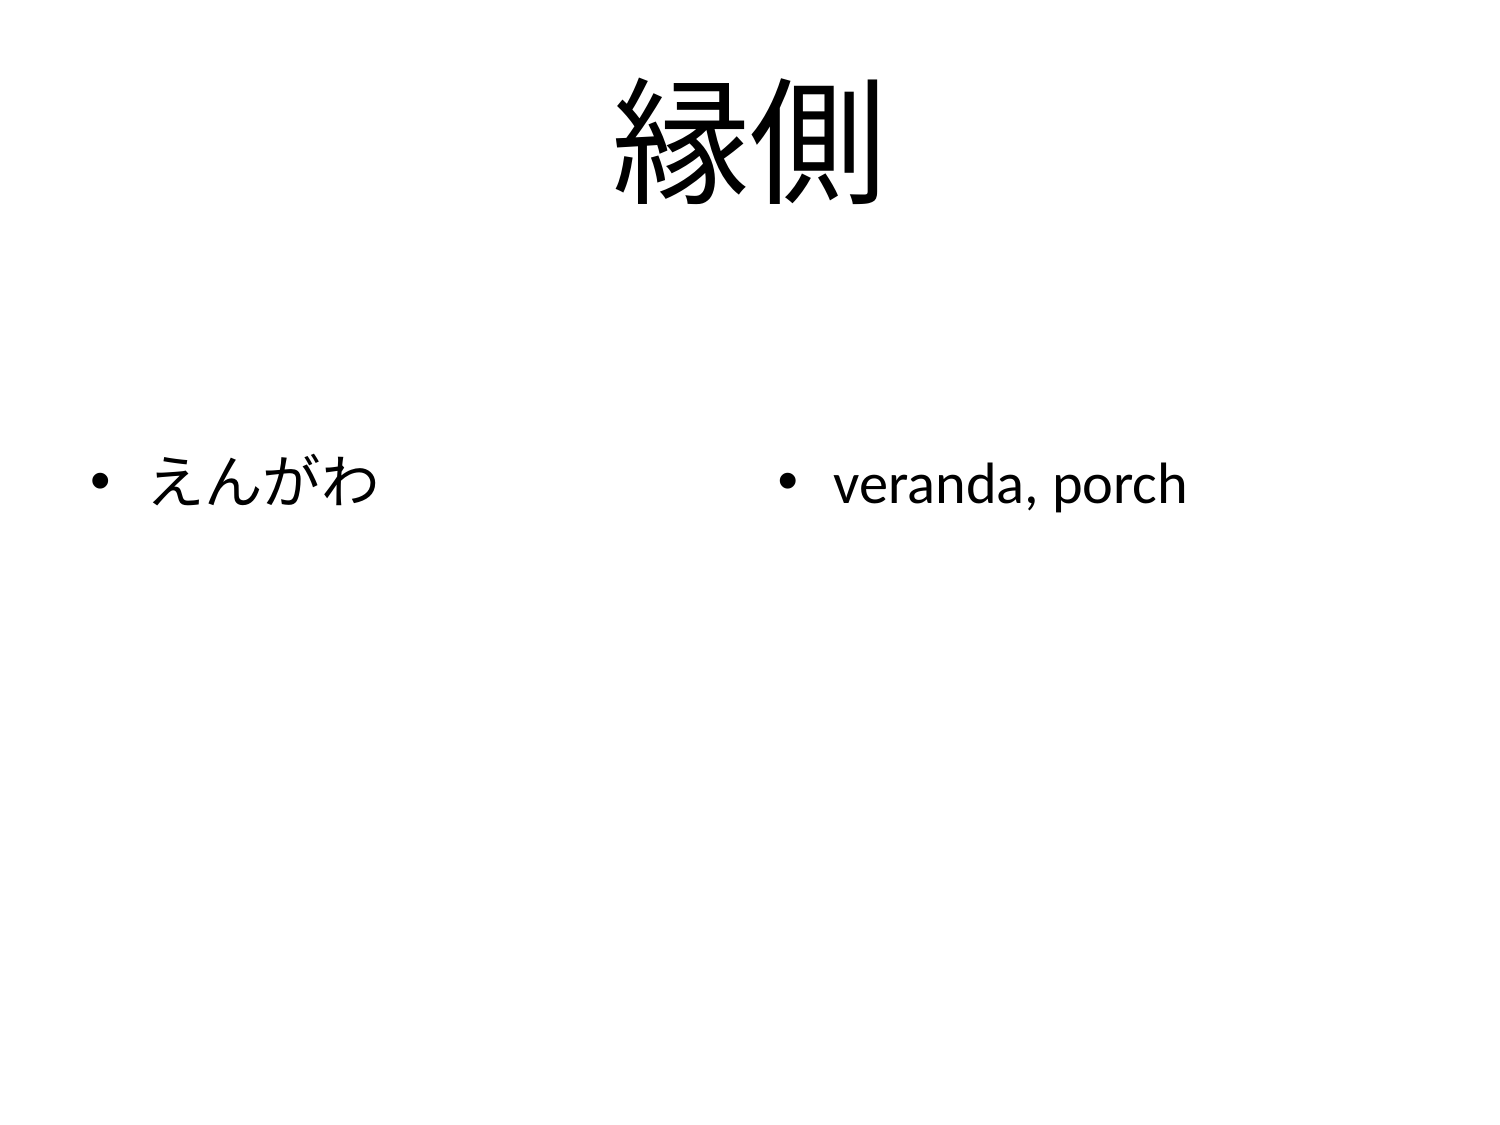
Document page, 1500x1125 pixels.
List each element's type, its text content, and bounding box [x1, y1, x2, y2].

list veranda, porch [762, 437, 1426, 1006]
title 縁側 [74, 44, 1426, 233]
list えんがわ [74, 437, 738, 1006]
